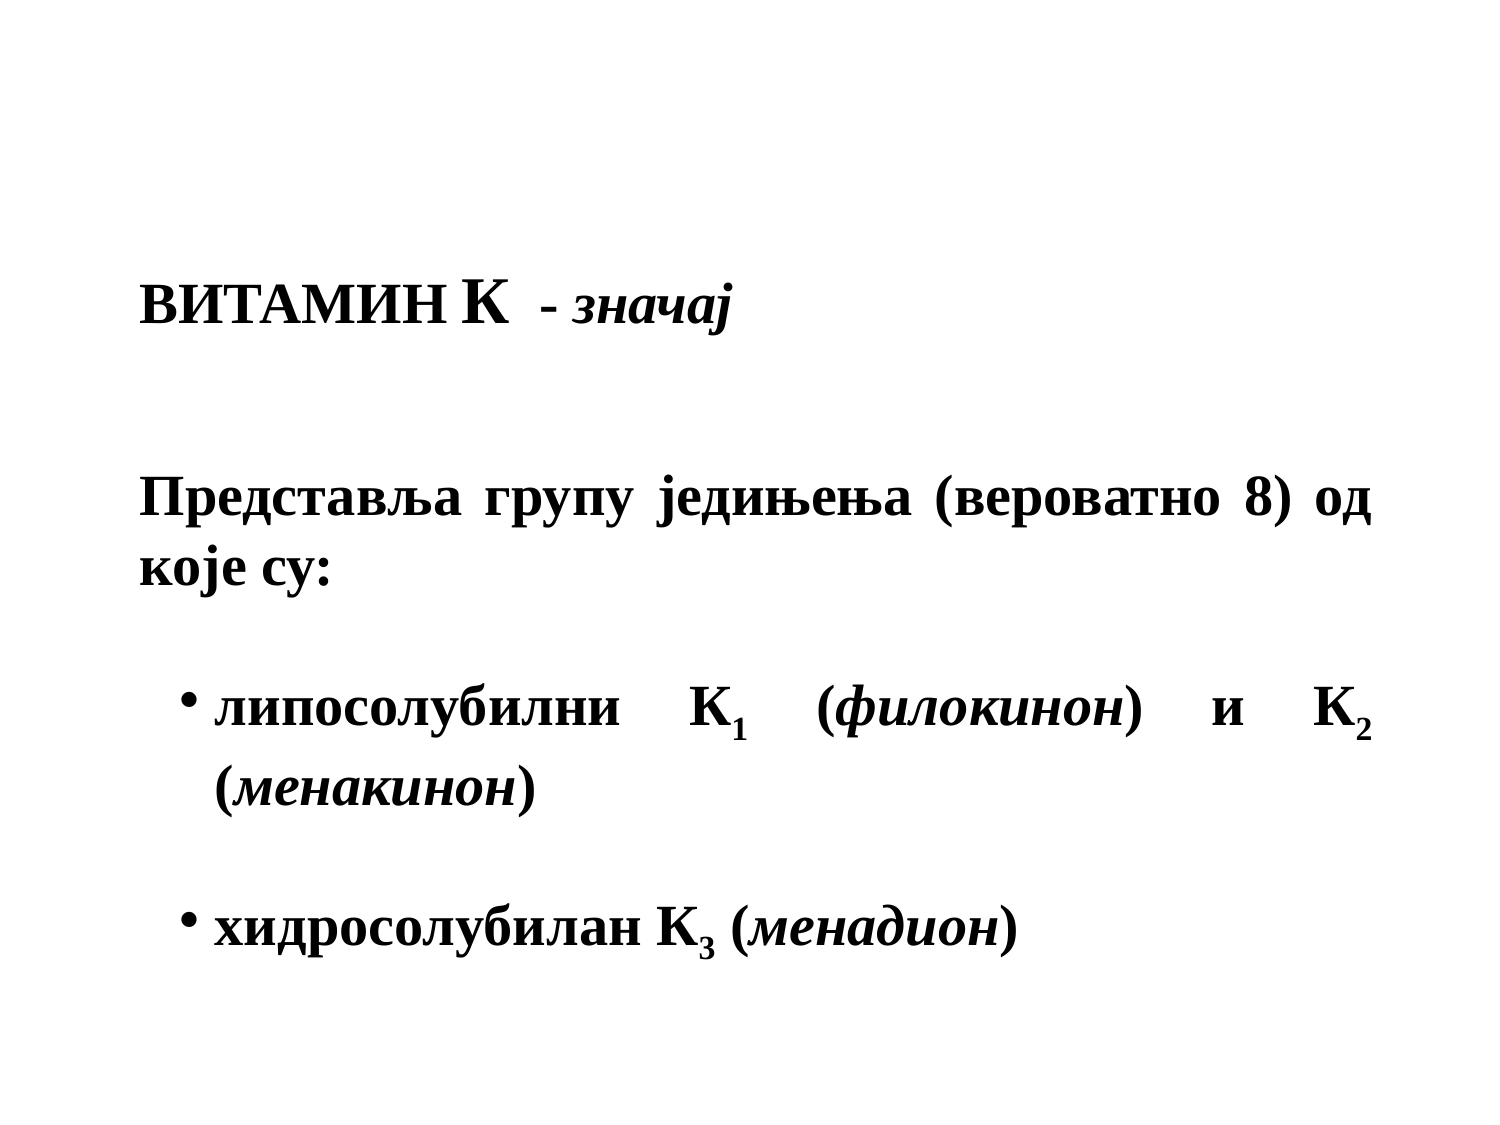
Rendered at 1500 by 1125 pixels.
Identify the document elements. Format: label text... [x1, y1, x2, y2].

text_box ВИТАМИН К - значај Представља групу једињења (вероватно 8) од које су: липосолубилни К1 (филокинон) и К2 (менакинон) хидросолубилан К3 (менадион) [124, 249, 1388, 1044]
